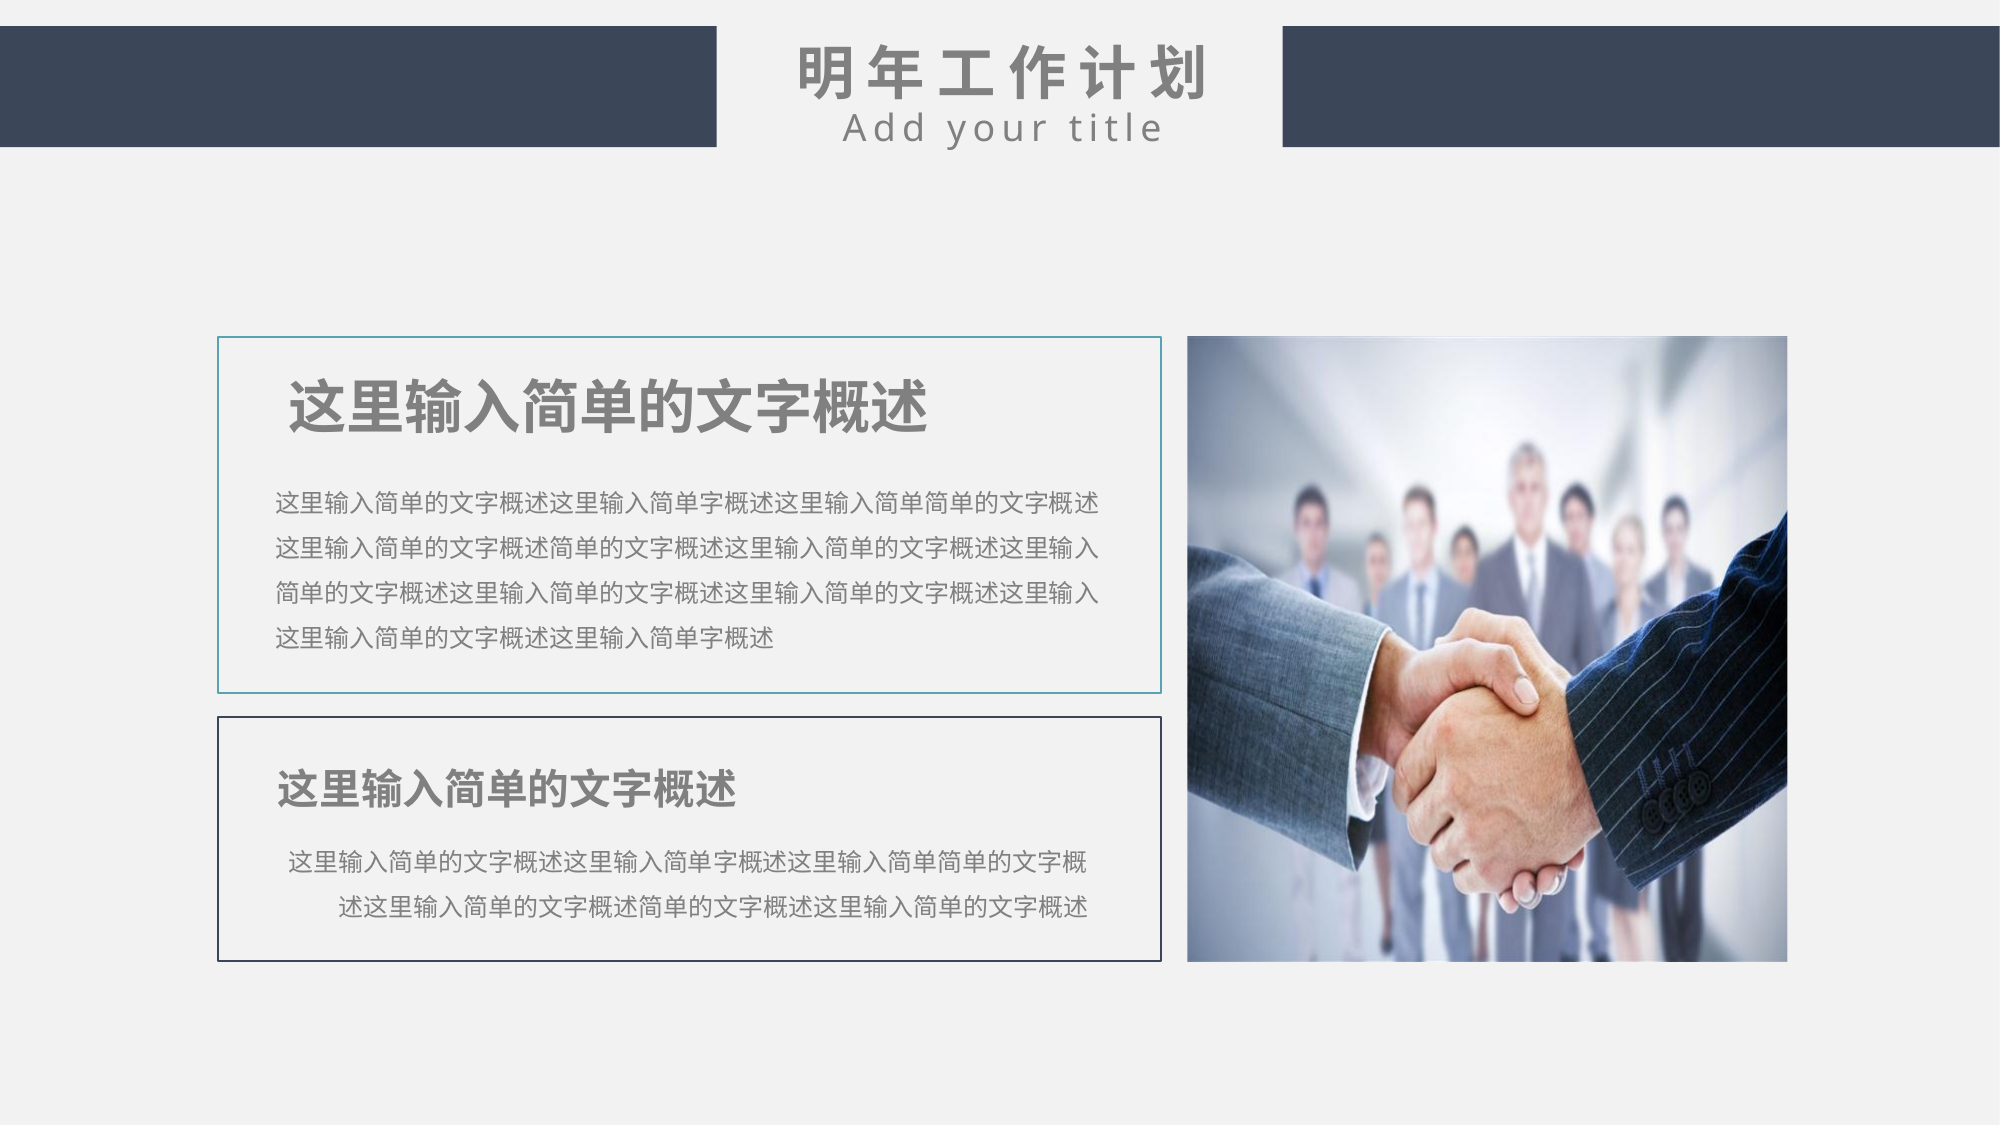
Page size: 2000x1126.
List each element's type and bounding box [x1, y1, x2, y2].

text_box [217, 336, 1788, 962]
text_box [0, 25, 2000, 158]
